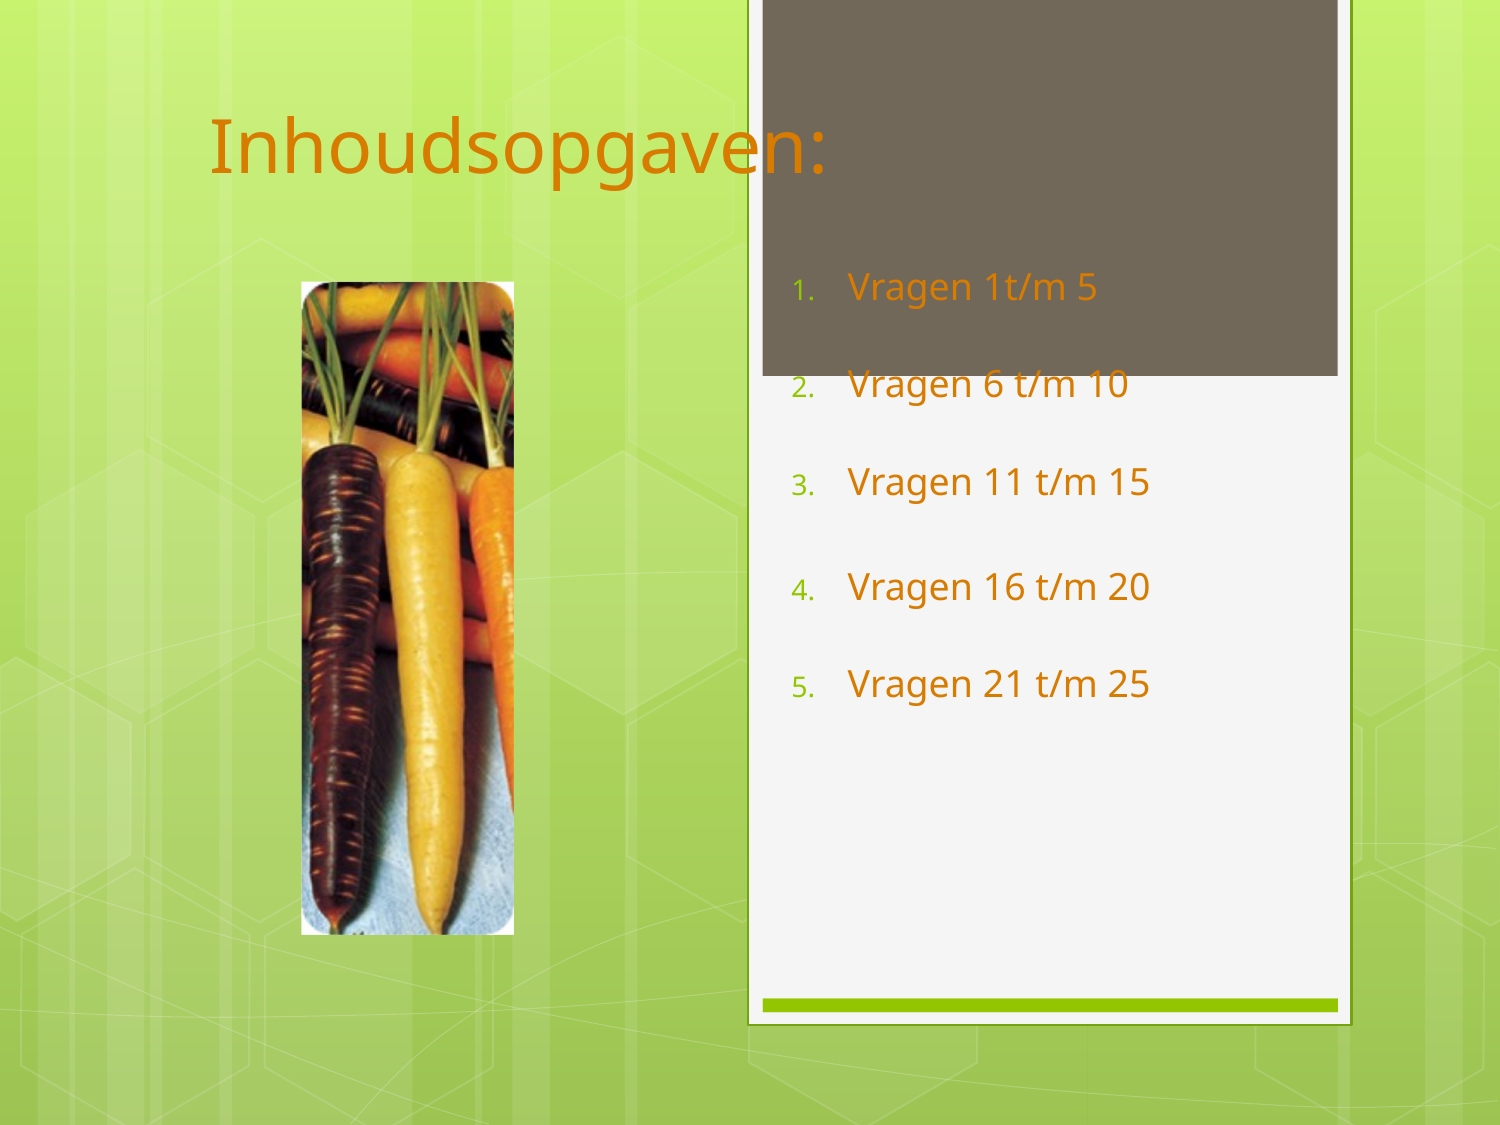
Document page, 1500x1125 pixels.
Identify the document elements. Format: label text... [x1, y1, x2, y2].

title Inhoudsopgaven: [194, 78, 1320, 197]
picture [80, 282, 735, 934]
subtitle Vragen 1t/m 5 Vragen 6 t/m 10 Vragen 11 t/m 15 Vragen 16 t/m 20 Vragen 21 t/m 25 [776, 255, 1320, 932]
